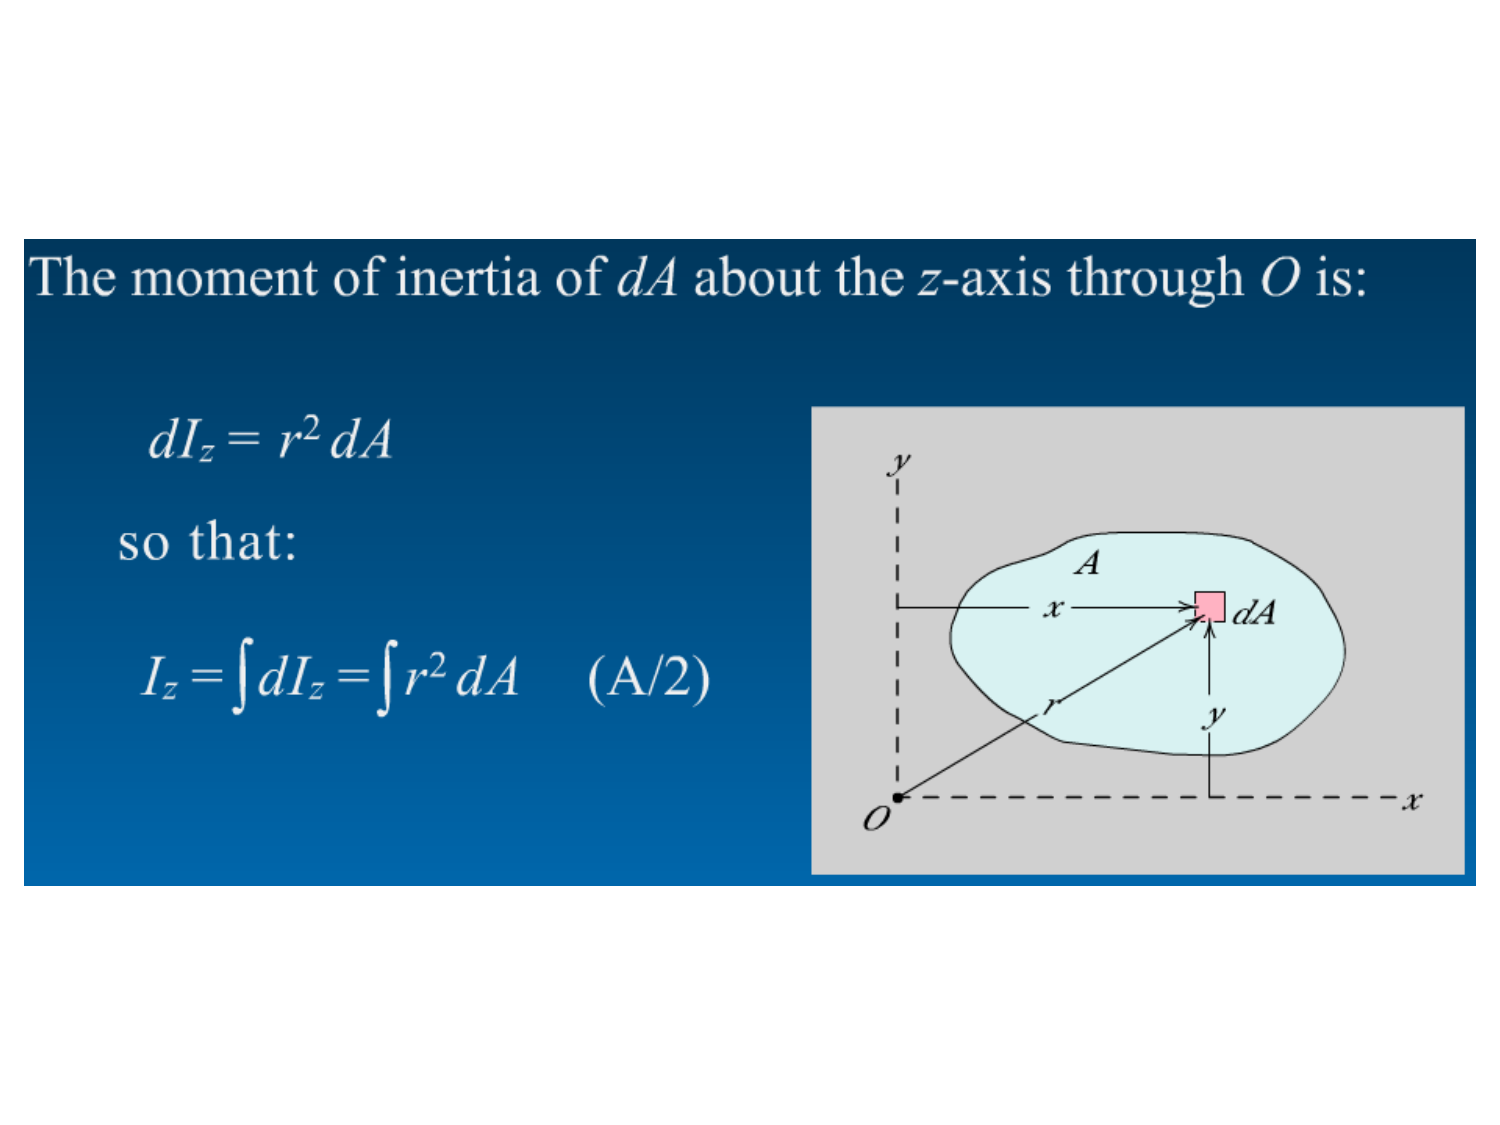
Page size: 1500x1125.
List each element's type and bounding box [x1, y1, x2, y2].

picture [23, 239, 1476, 886]
